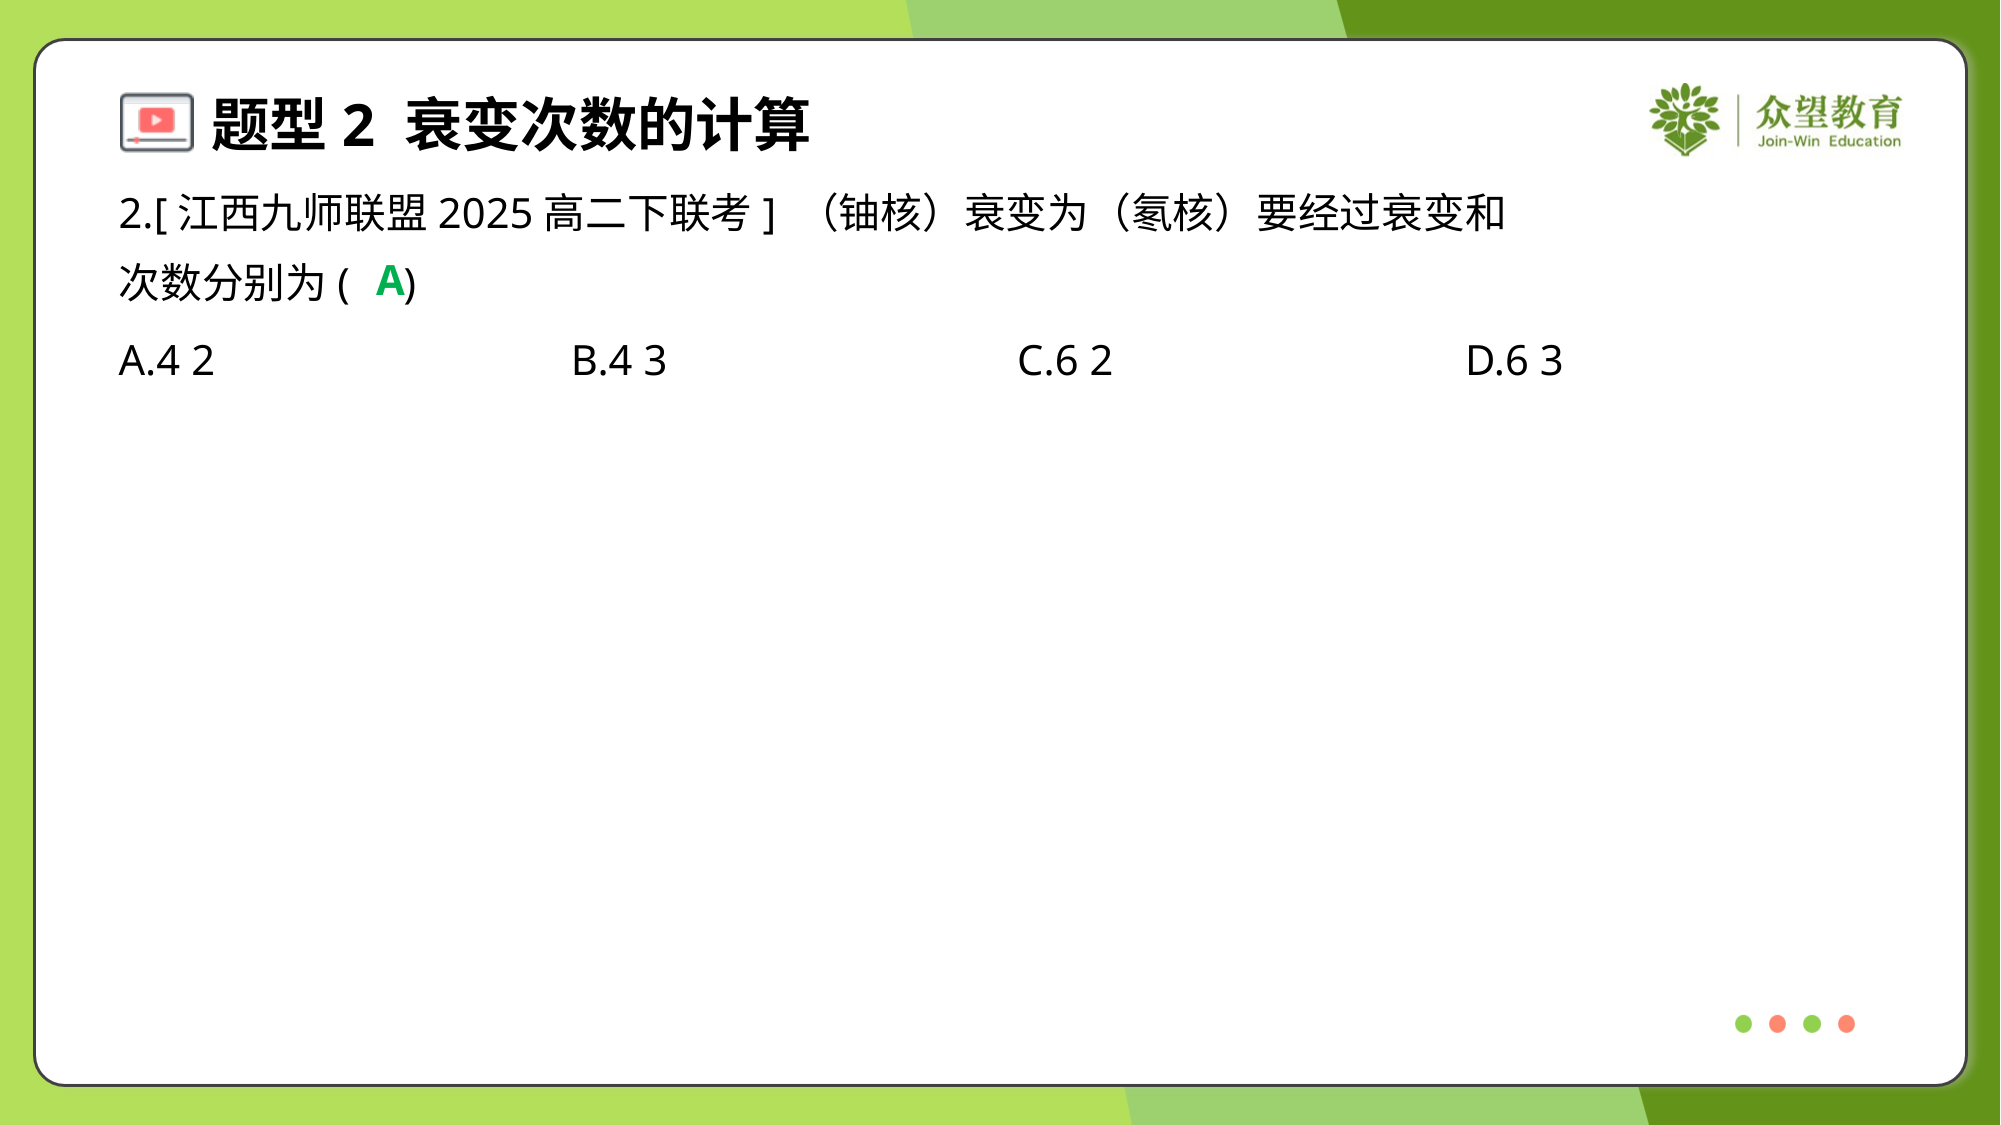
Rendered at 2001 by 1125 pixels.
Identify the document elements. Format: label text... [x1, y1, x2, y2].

picture [0, 0, 2000, 1125]
text_box A.4 2 B.4 3 C.6 2 D.6 3 [118, 309, 1883, 376]
text_box A [359, 233, 422, 298]
